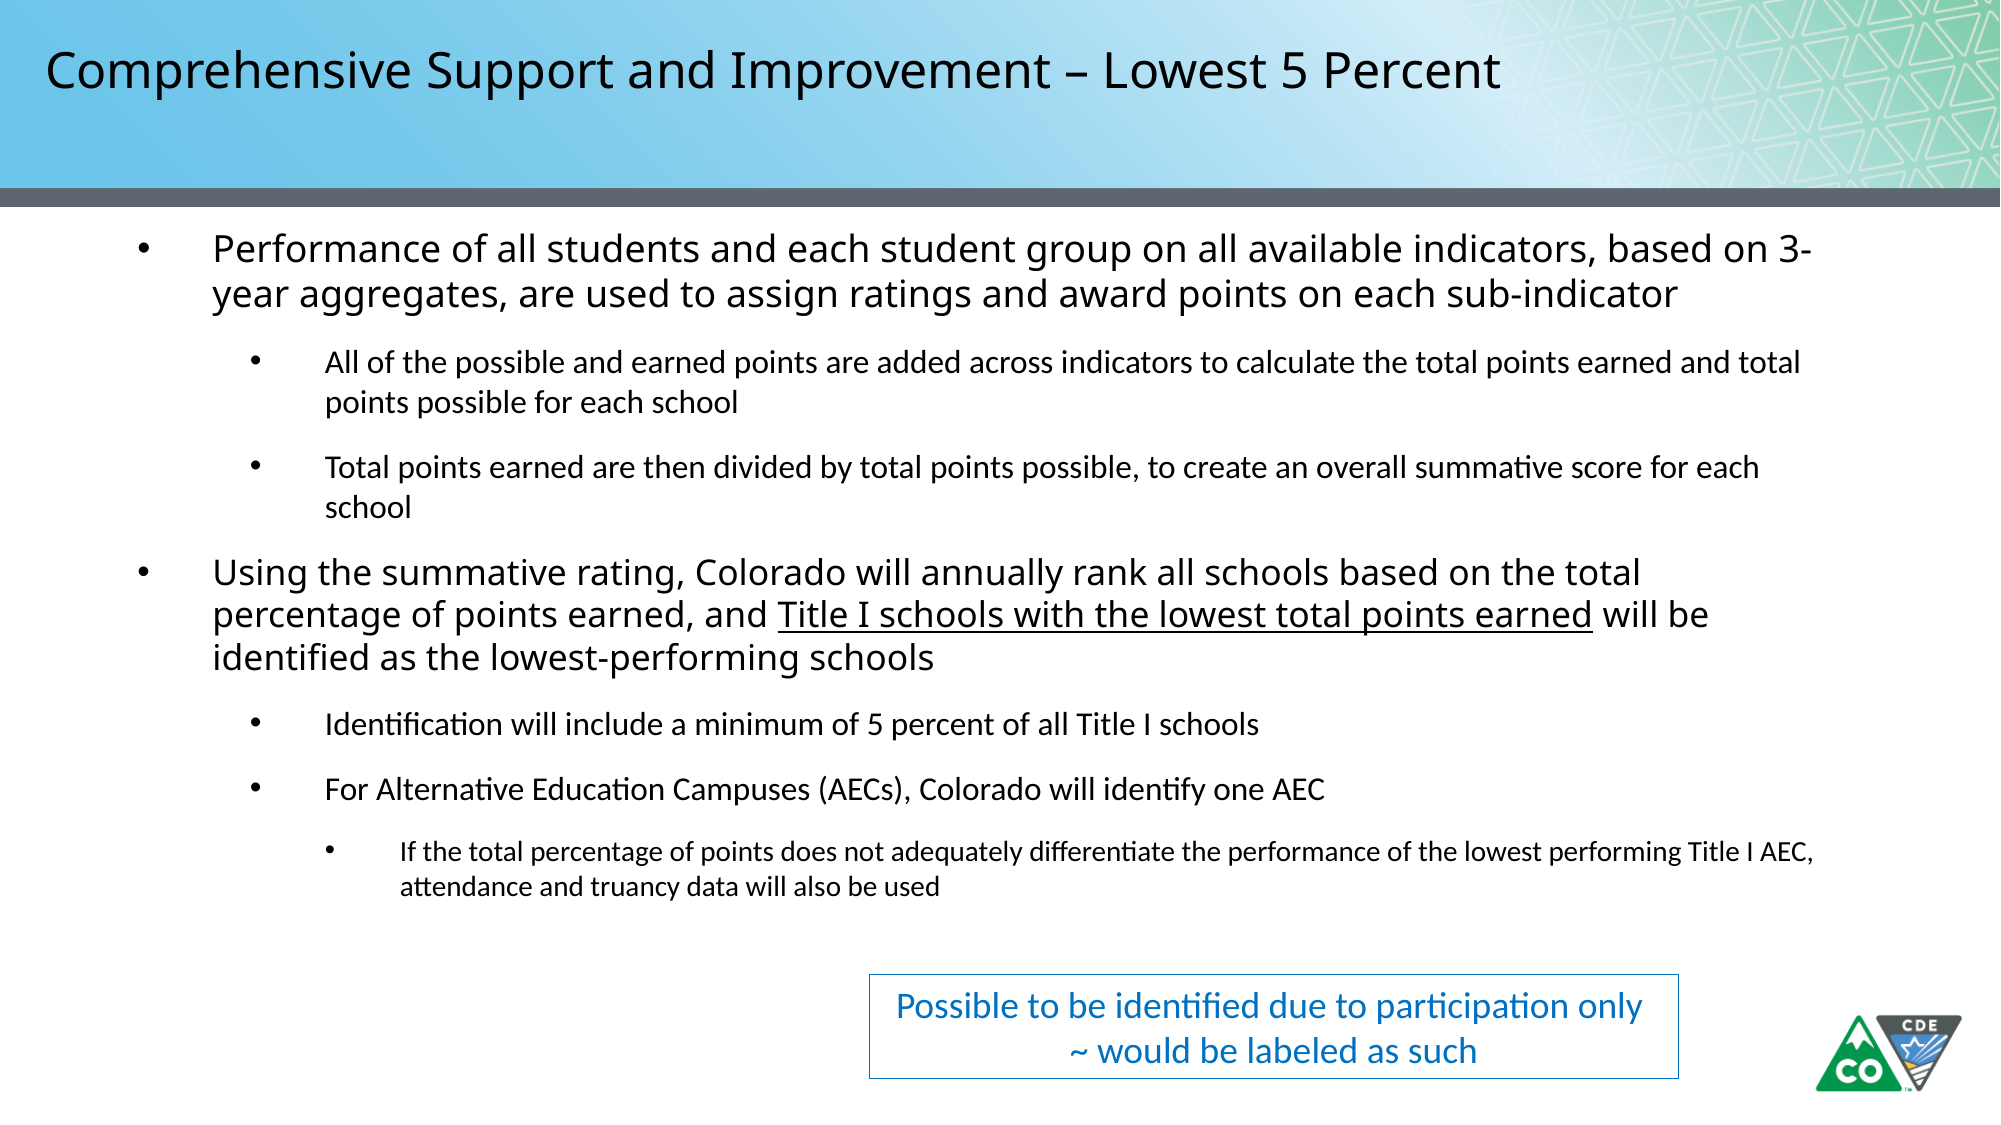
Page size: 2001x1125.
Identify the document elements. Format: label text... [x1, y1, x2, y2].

title Comprehensive Support and Improvement – Lowest 5 Percent [45, 45, 1720, 162]
picture [1803, 1006, 1972, 1099]
text_box Possible to be identified due to participation only ~ would be labeled as such [869, 974, 1679, 1079]
list Performance of all students and each student group on all available indicators, based on 3-year aggregates, are used to assign ratings and award points on each sub-indicator All of the possible and earned points are added across indicators to calculate the total points earned and total points possible for each school Total points earned are then divided by total points possible, to create an overall summative score for each school Using the summative rating, Colorado will annually rank all schools based on the total percentage of points earned, and Title I schools with the lowest total points earned will be identified as the lowest-performing schools Identification will include a minimum of 5 percent of all Title I schools For Alternative Education Campuses (AECs), Colorado will identify one AEC If the total percentage of points does not adequately differentiate the performance of the lowest performing Title I AEC, attendance and truancy data will also be used [137, 225, 1836, 1003]
picture [0, 0, 2000, 207]
